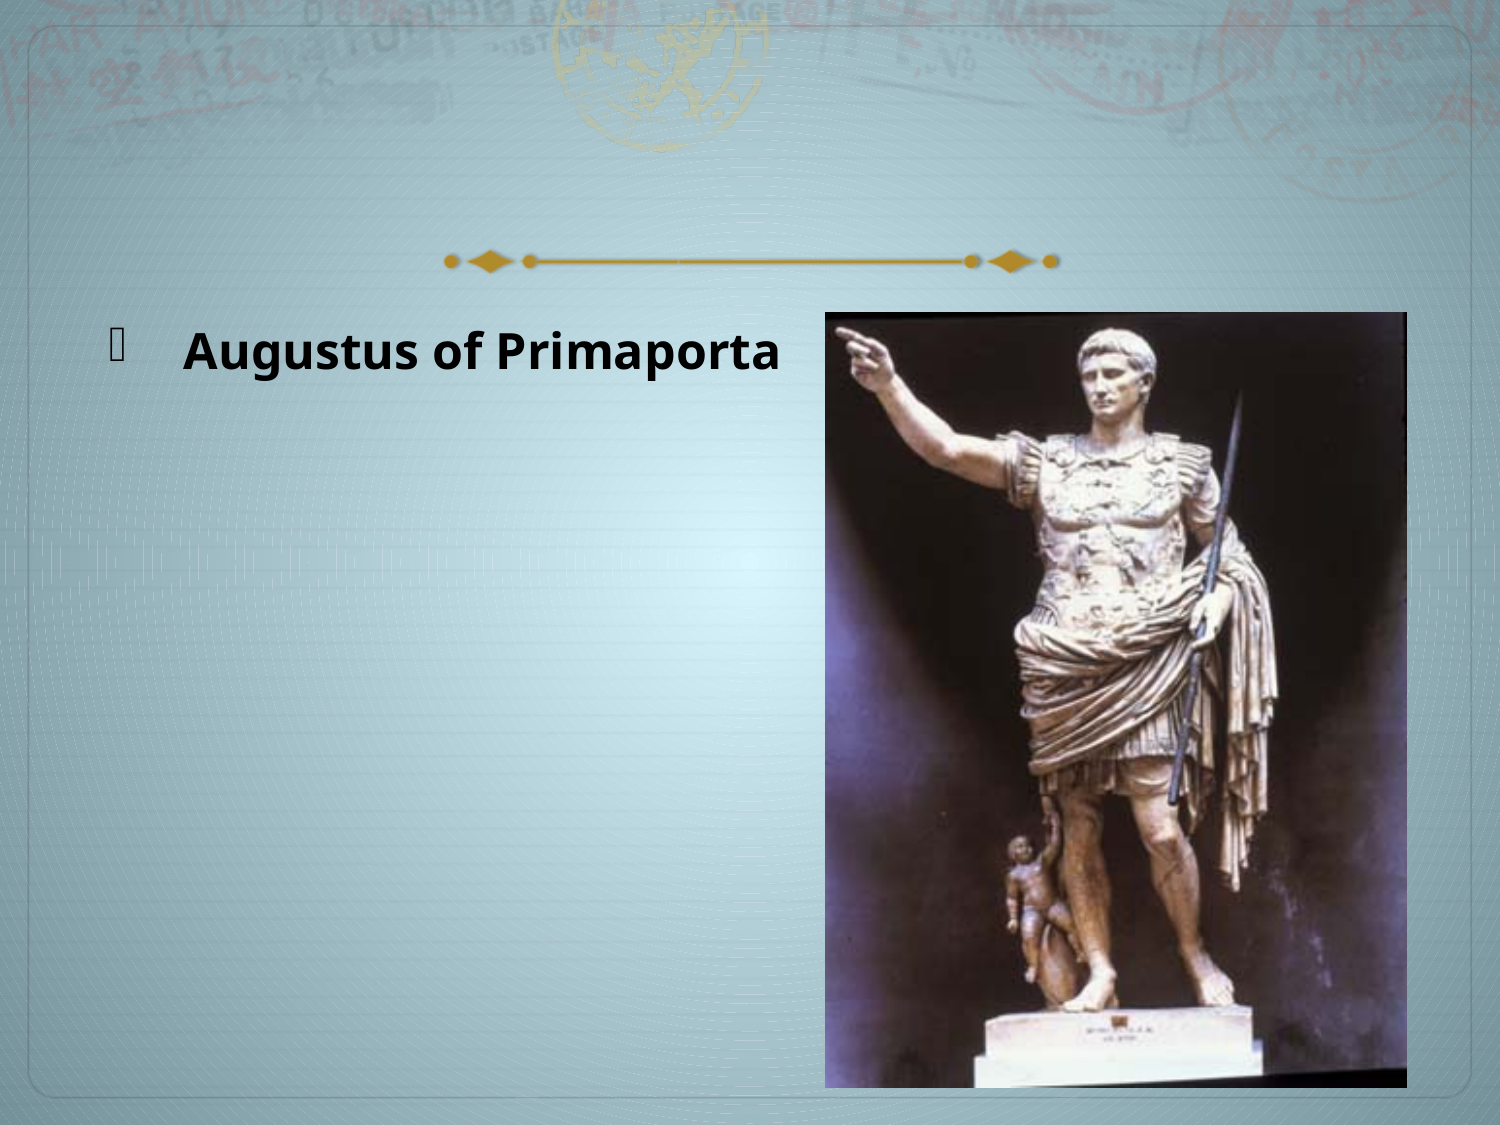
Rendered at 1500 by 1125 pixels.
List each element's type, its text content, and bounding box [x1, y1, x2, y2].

list Augustus of Primaporta [93, 312, 810, 988]
picture [0, 0, 1500, 1125]
